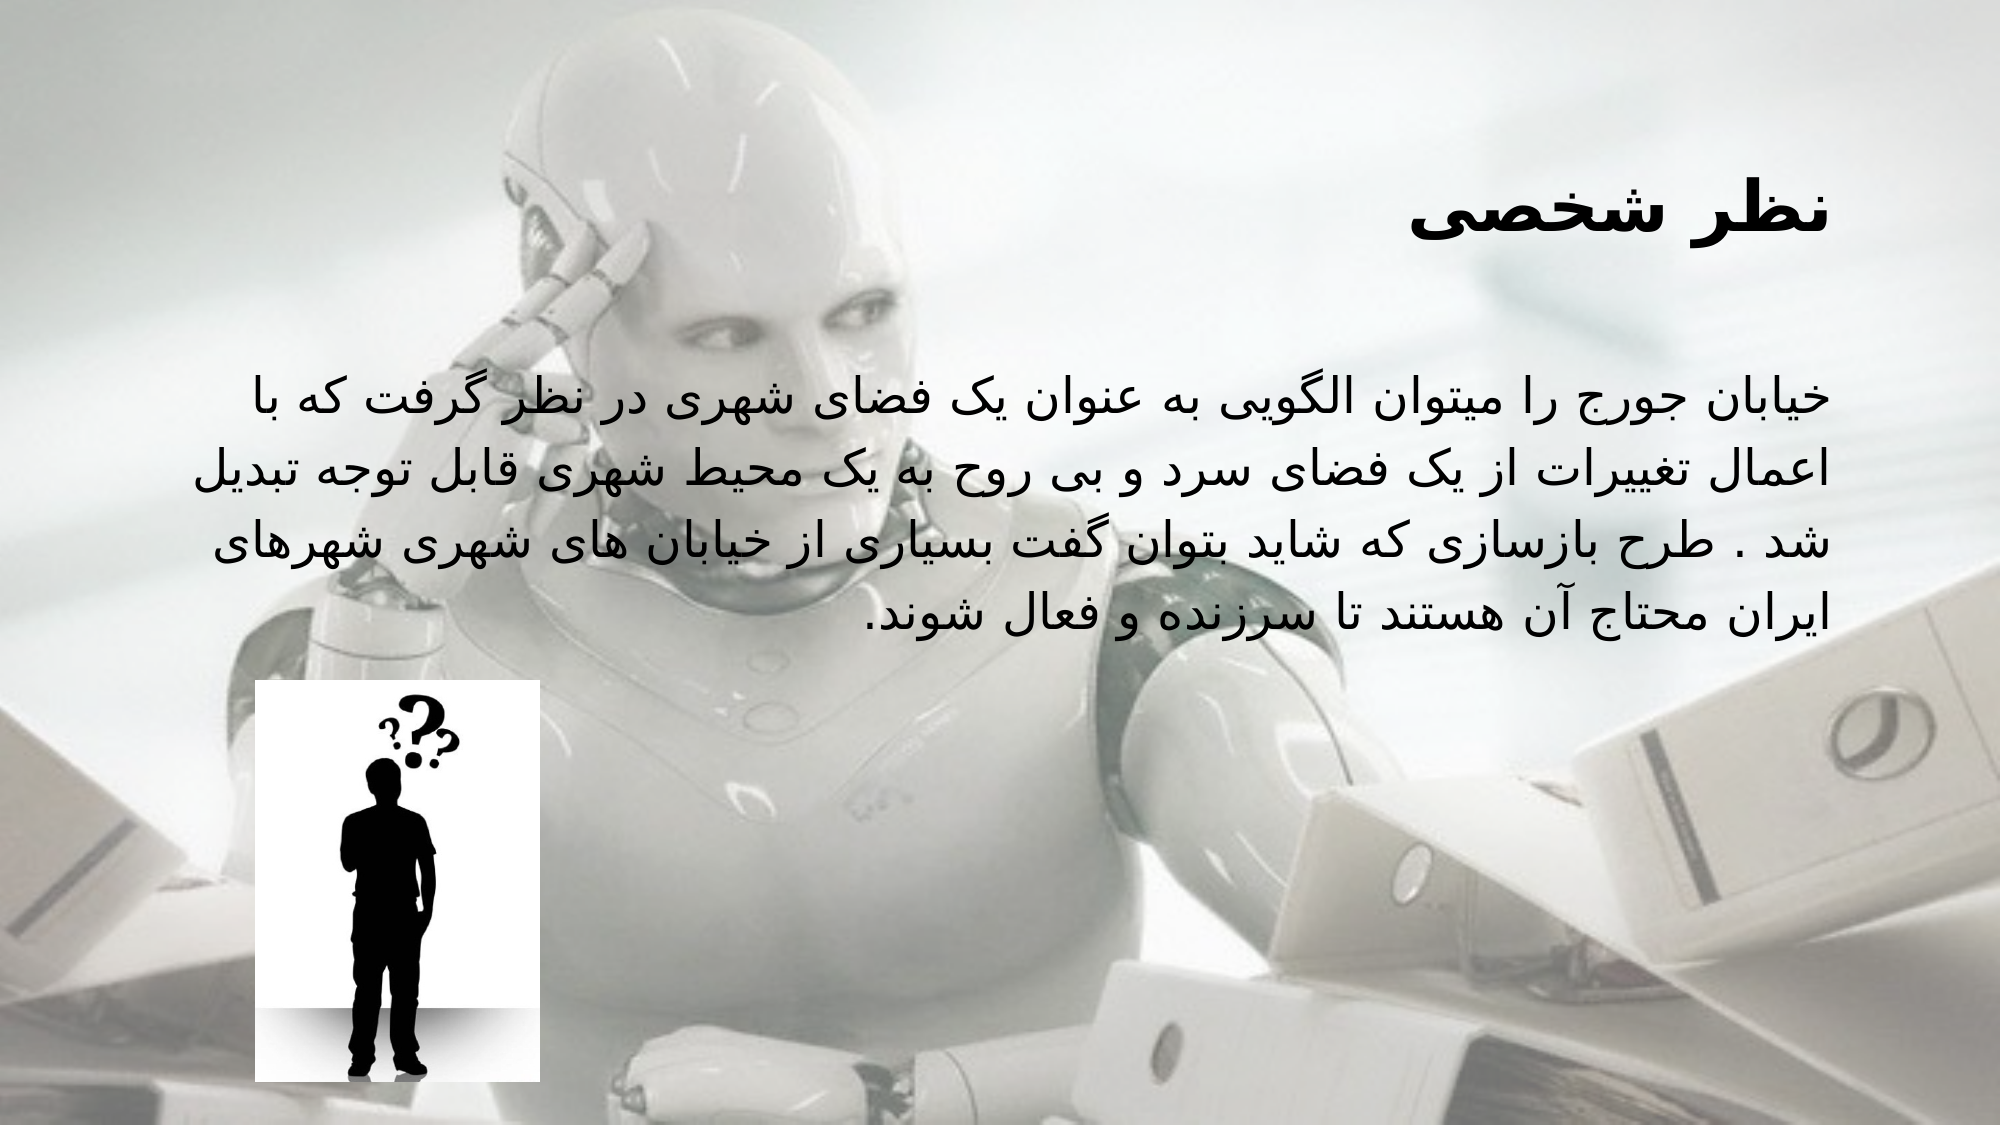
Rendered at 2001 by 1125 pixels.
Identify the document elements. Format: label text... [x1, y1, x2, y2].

list خیابان جورج را میتوان الگویی به عنوان یک فضای شهری در نظر گرفت که با اعمال تغییرات از یک فضای سرد و بی روح به یک محیط شهری قابل توجه تبدیل شد . طرح بازسازی که شاید بتوان گفت بسیاری از خیابان های شهری شهرهای ایران محتاج آن هستند تا سرزنده و فعال شوند. [149, 343, 1849, 950]
title نظر شخصی [149, 99, 1849, 318]
picture [255, 680, 540, 1083]
